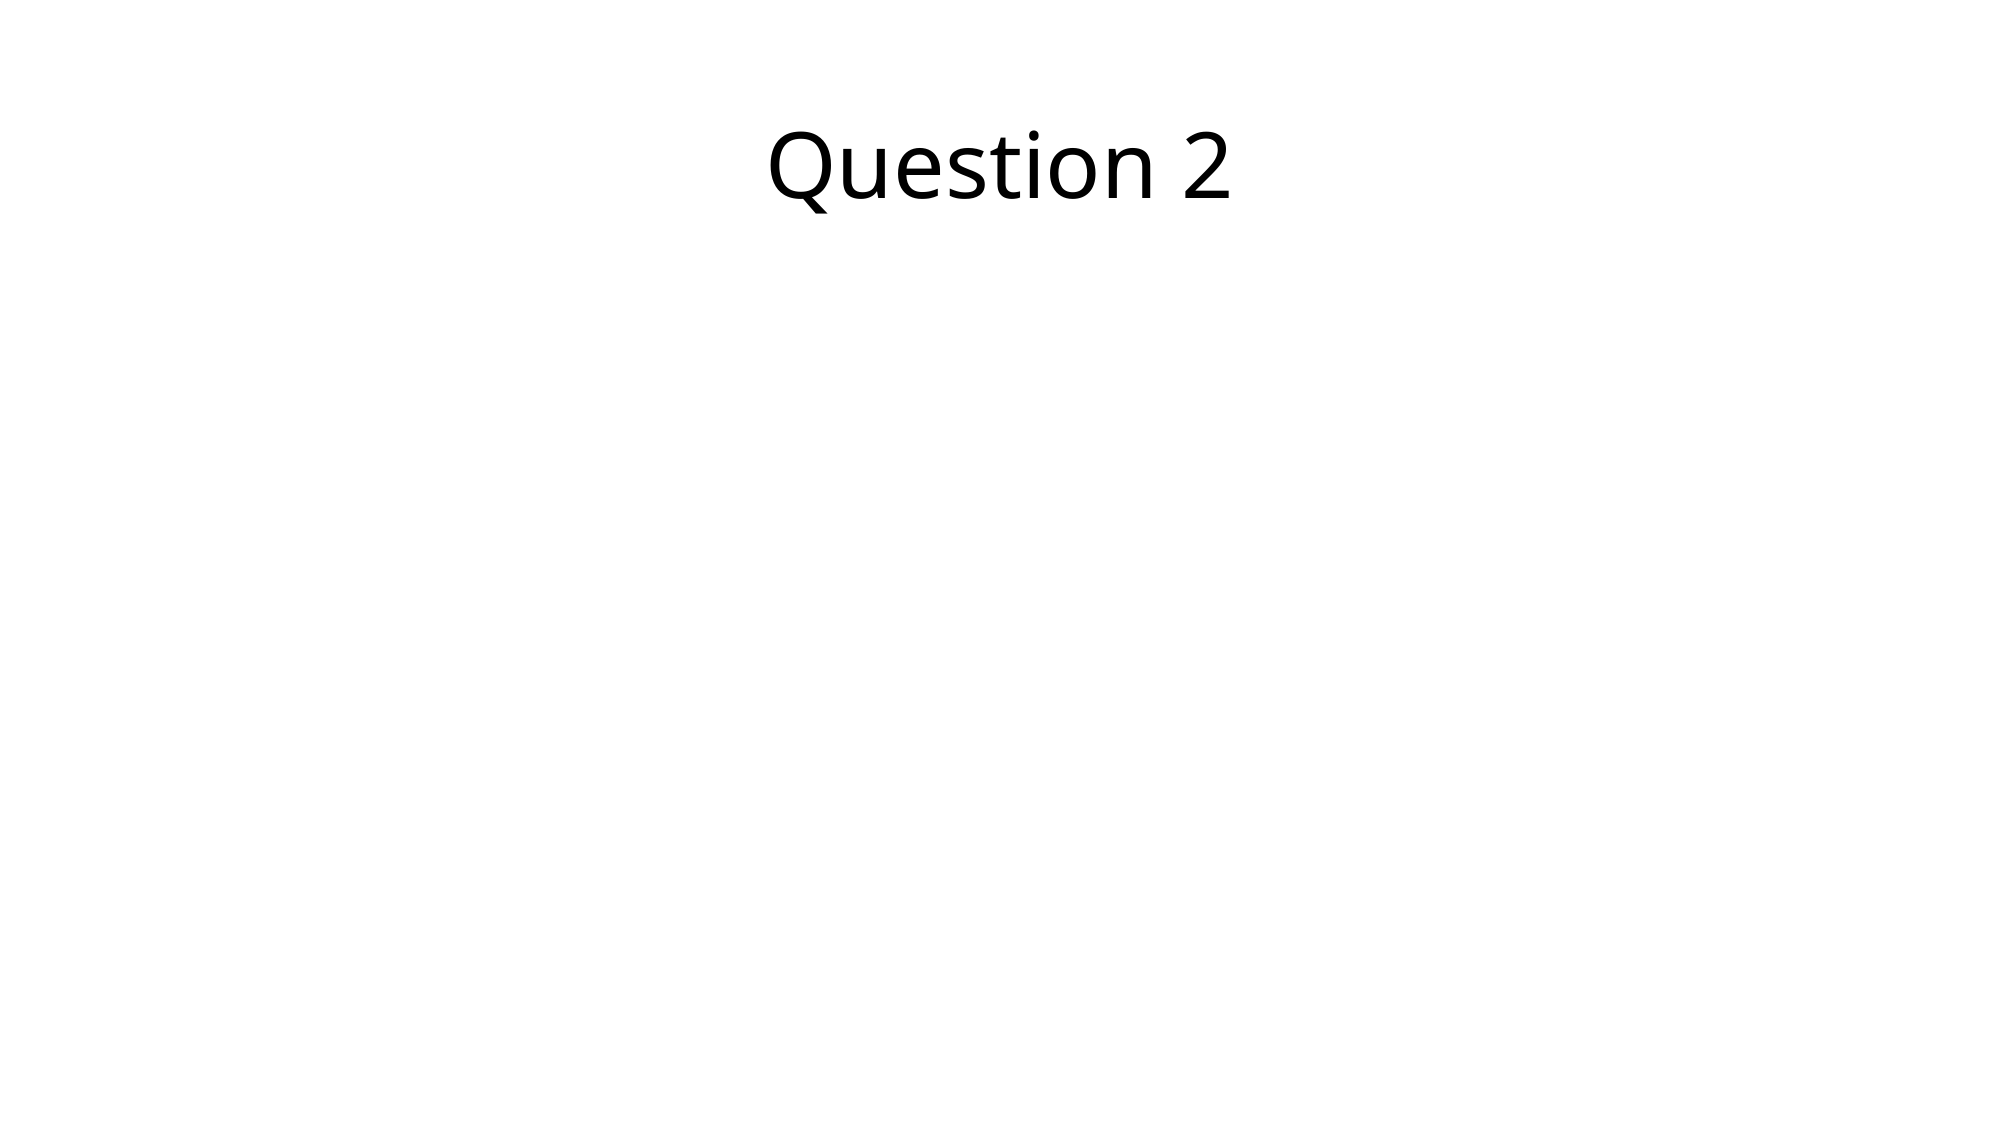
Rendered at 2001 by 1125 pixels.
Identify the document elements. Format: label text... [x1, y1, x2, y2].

title Question 2 [137, 59, 1863, 278]
